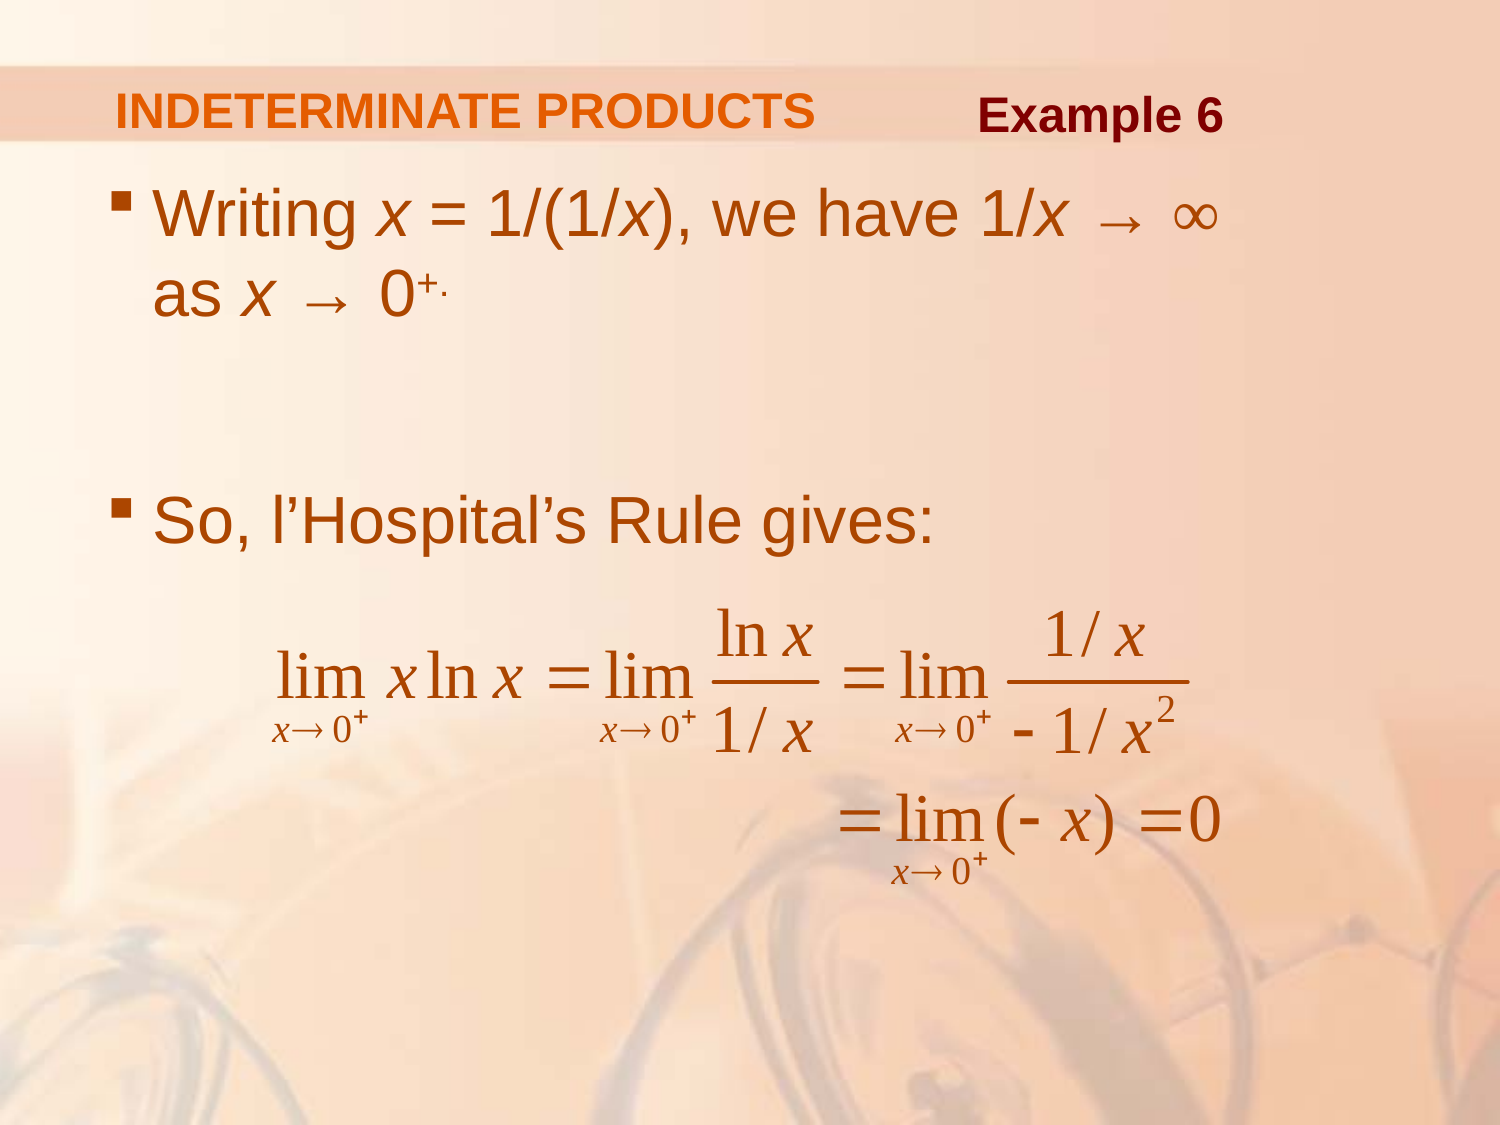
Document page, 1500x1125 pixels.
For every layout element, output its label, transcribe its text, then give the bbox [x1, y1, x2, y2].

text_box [259, 590, 1234, 899]
title INDETERMINATE PRODUCTS [99, 60, 976, 158]
text_box Example 6 [962, 74, 1425, 150]
list Writing x = 1/(1/x), we have 1/x → ∞ as x → 0+. So, l’Hospital’s Rule gives: [15, 161, 1500, 1125]
picture [0, 0, 1500, 1125]
